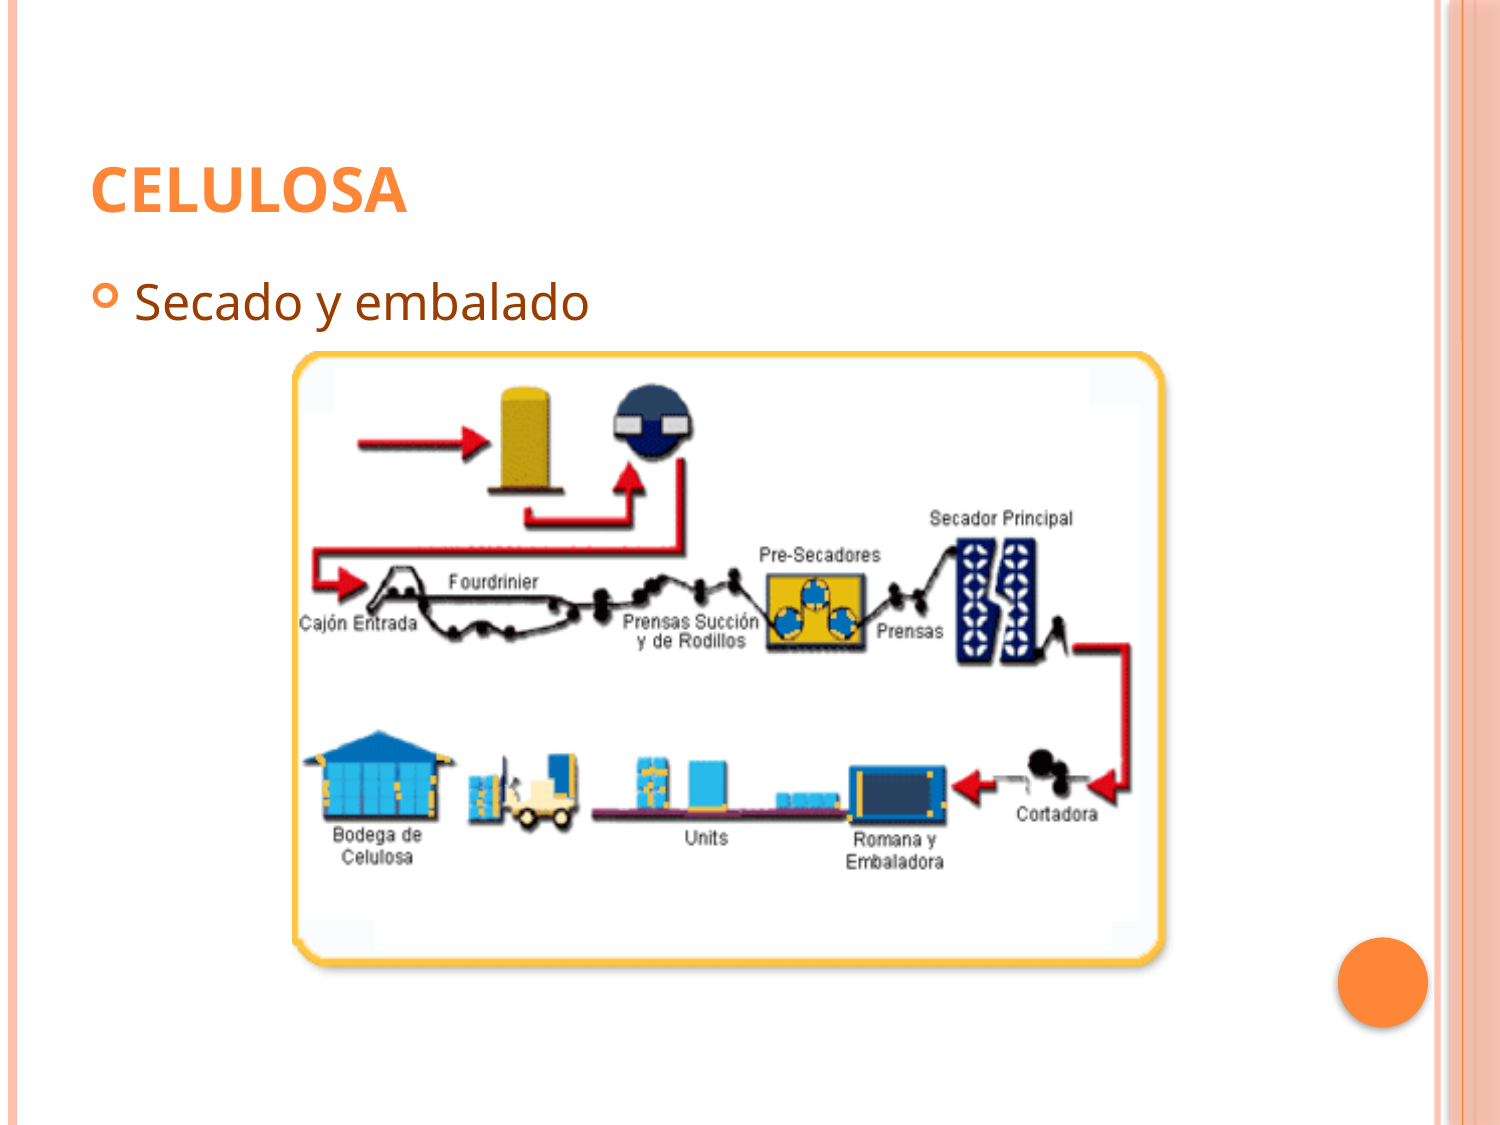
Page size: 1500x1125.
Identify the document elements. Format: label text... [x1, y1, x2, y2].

list Secado y embalado [75, 262, 1300, 1062]
title Celulosa [75, 45, 1300, 233]
picture [292, 351, 1196, 992]
